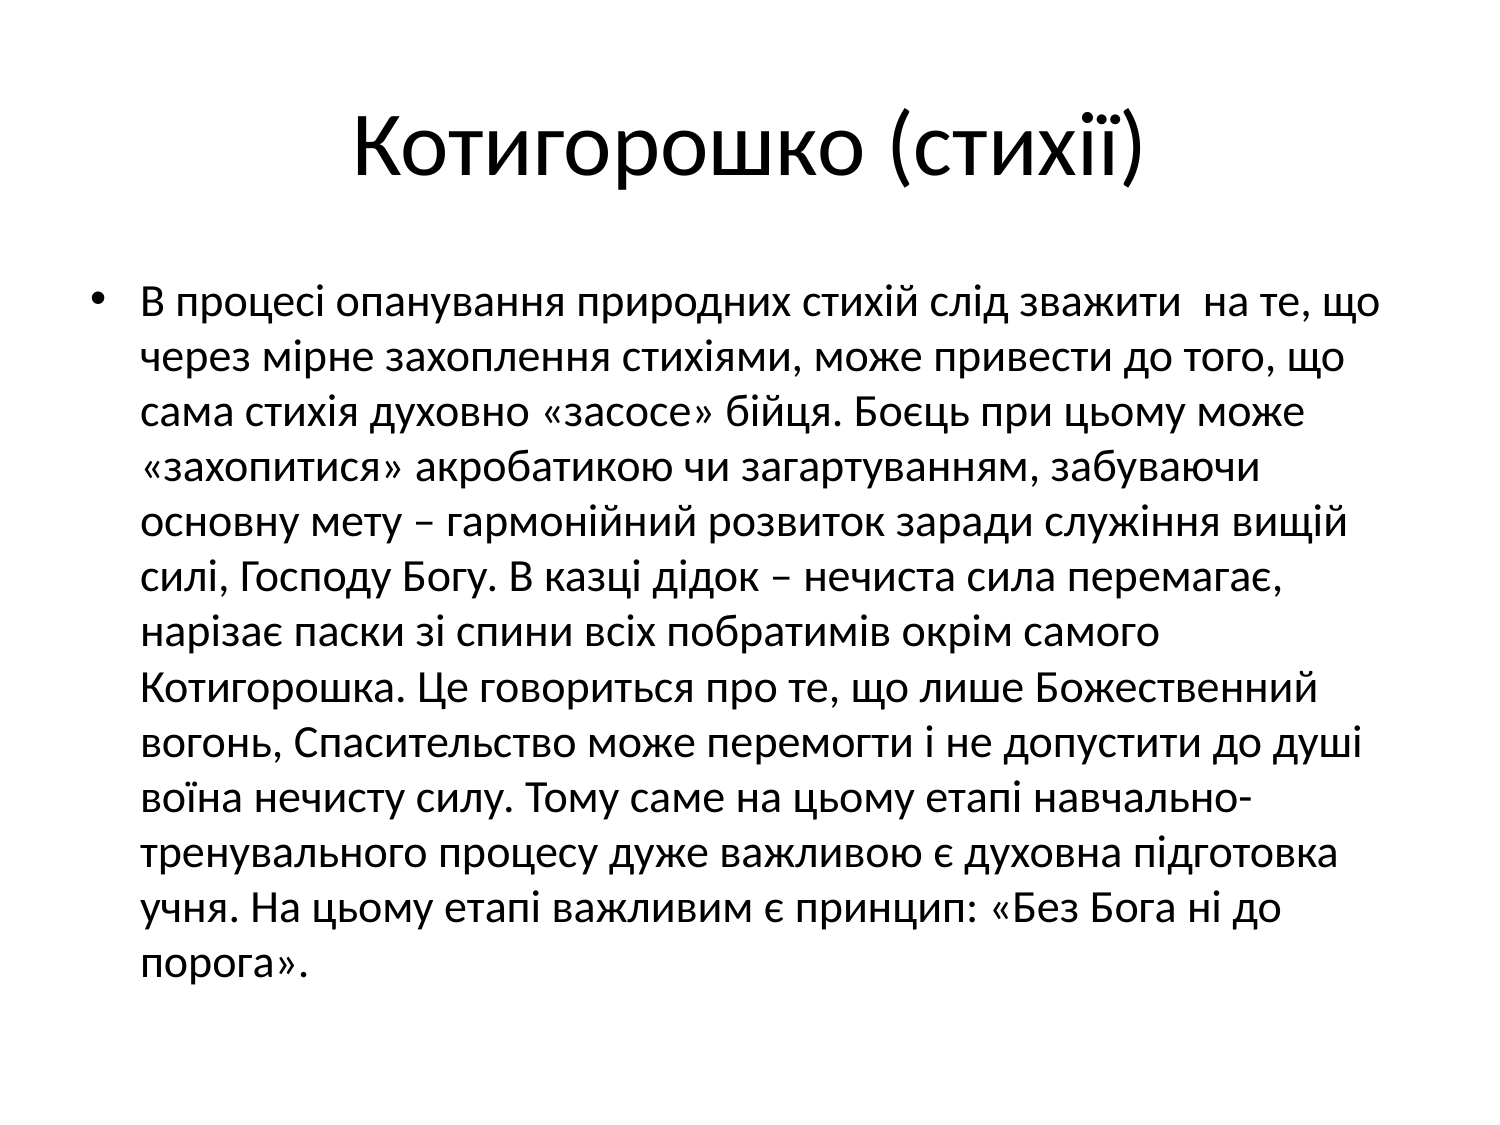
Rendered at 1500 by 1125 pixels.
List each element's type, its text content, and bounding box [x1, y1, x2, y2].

title Котигорошко (стихії) [75, 45, 1425, 233]
list В процесі опанування природних стихій слід зважити на те, що через мірне захоплення стихіями, може привести до того, що сама стихія духовно «засосе» бійця. Боєць при цьому може «захопитися» акробатикою чи загартуванням, забуваючи основну мету – гармонійний розвиток заради служіння вищій силі, Господу Богу. В казці дідок – нечиста сила перемагає, нарізає паски зі спини всіх побратимів окрім самого Котигорошка. Це говориться про те, що лише Божественний вогонь, Спасительство може перемогти і не допустити до душі воїна нечисту силу. Тому саме на цьому етапі навчально-тренувального процесу дуже важливою є духовна підготовка учня. На цьому етапі важливим є принцип: «Без Бога ні до порога». [75, 262, 1425, 1005]
